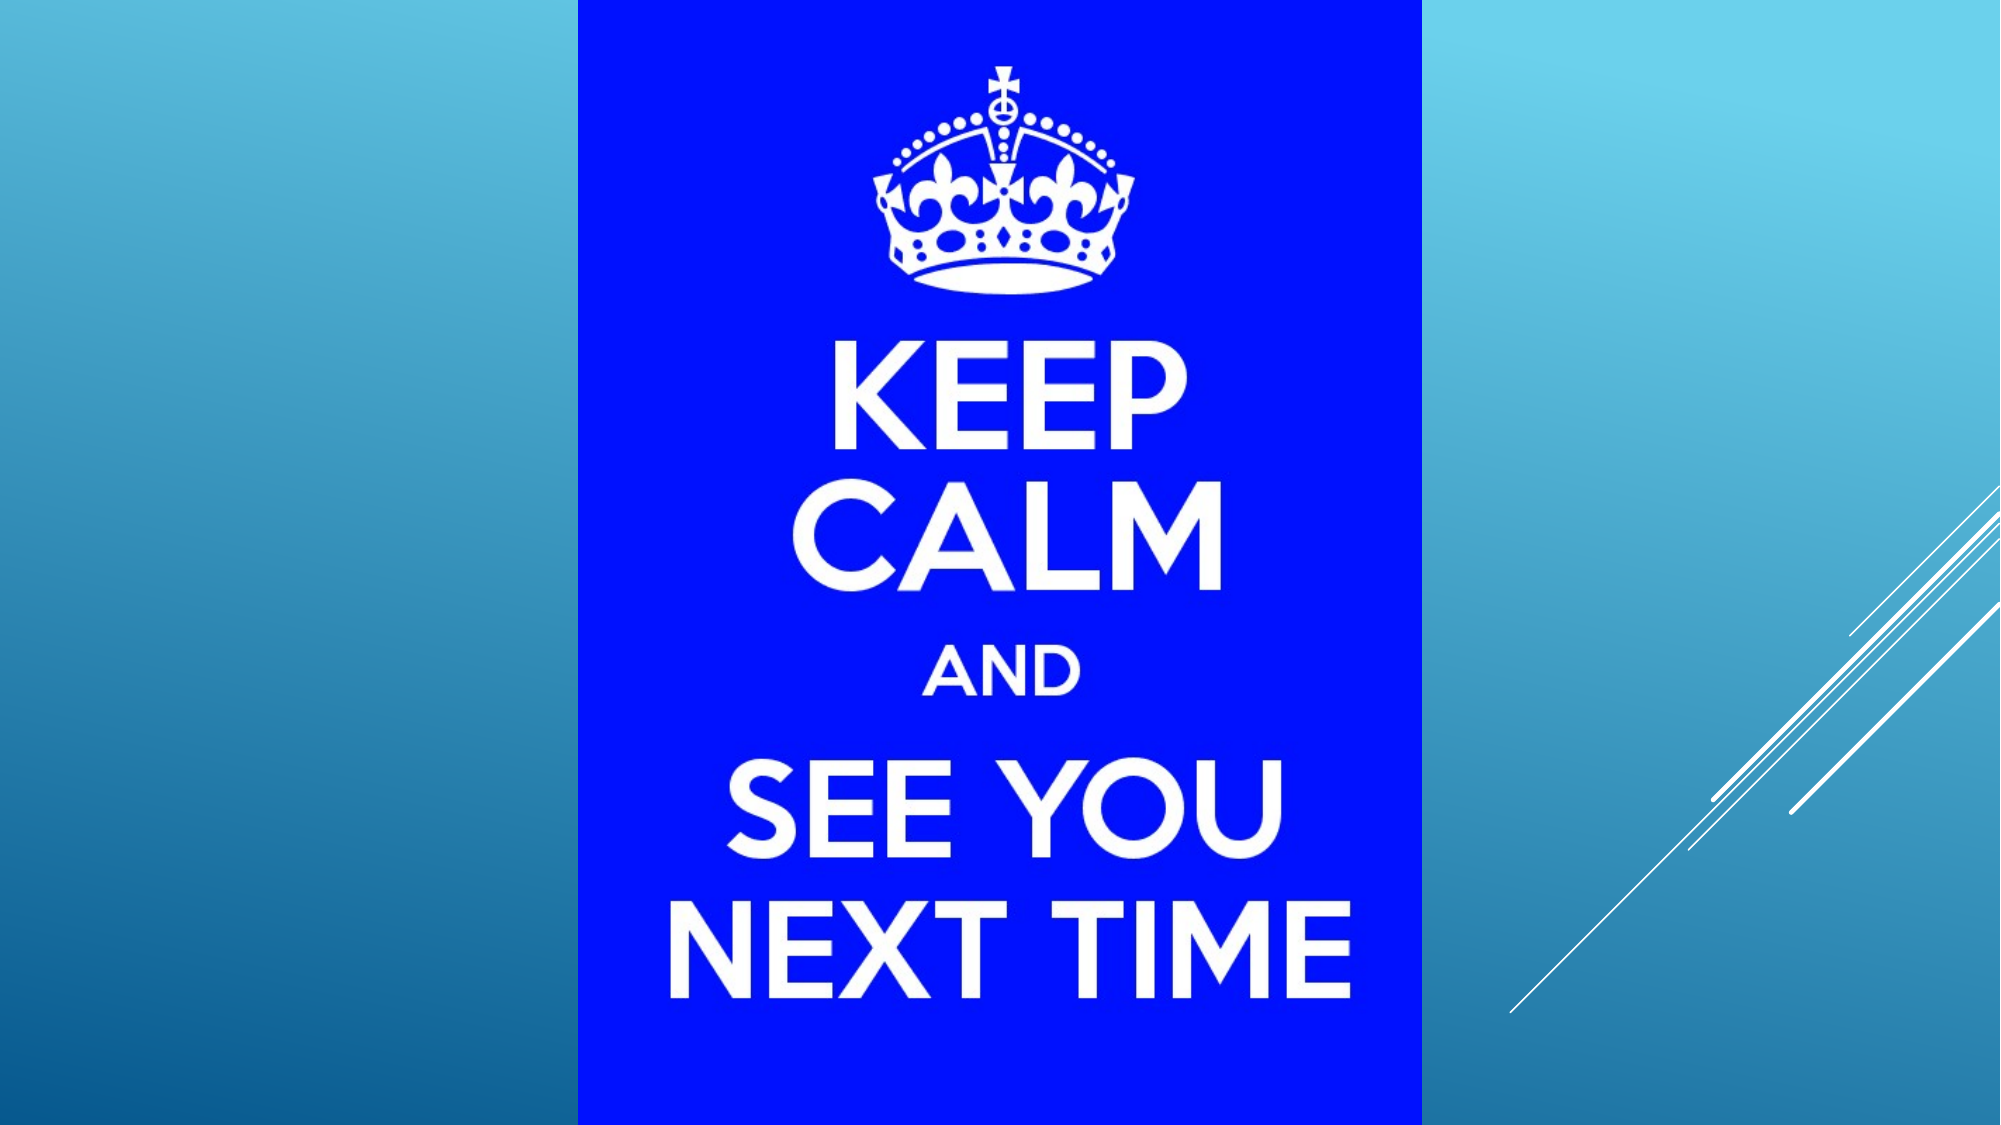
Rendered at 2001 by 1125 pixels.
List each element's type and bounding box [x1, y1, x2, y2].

picture [577, 0, 1423, 1125]
